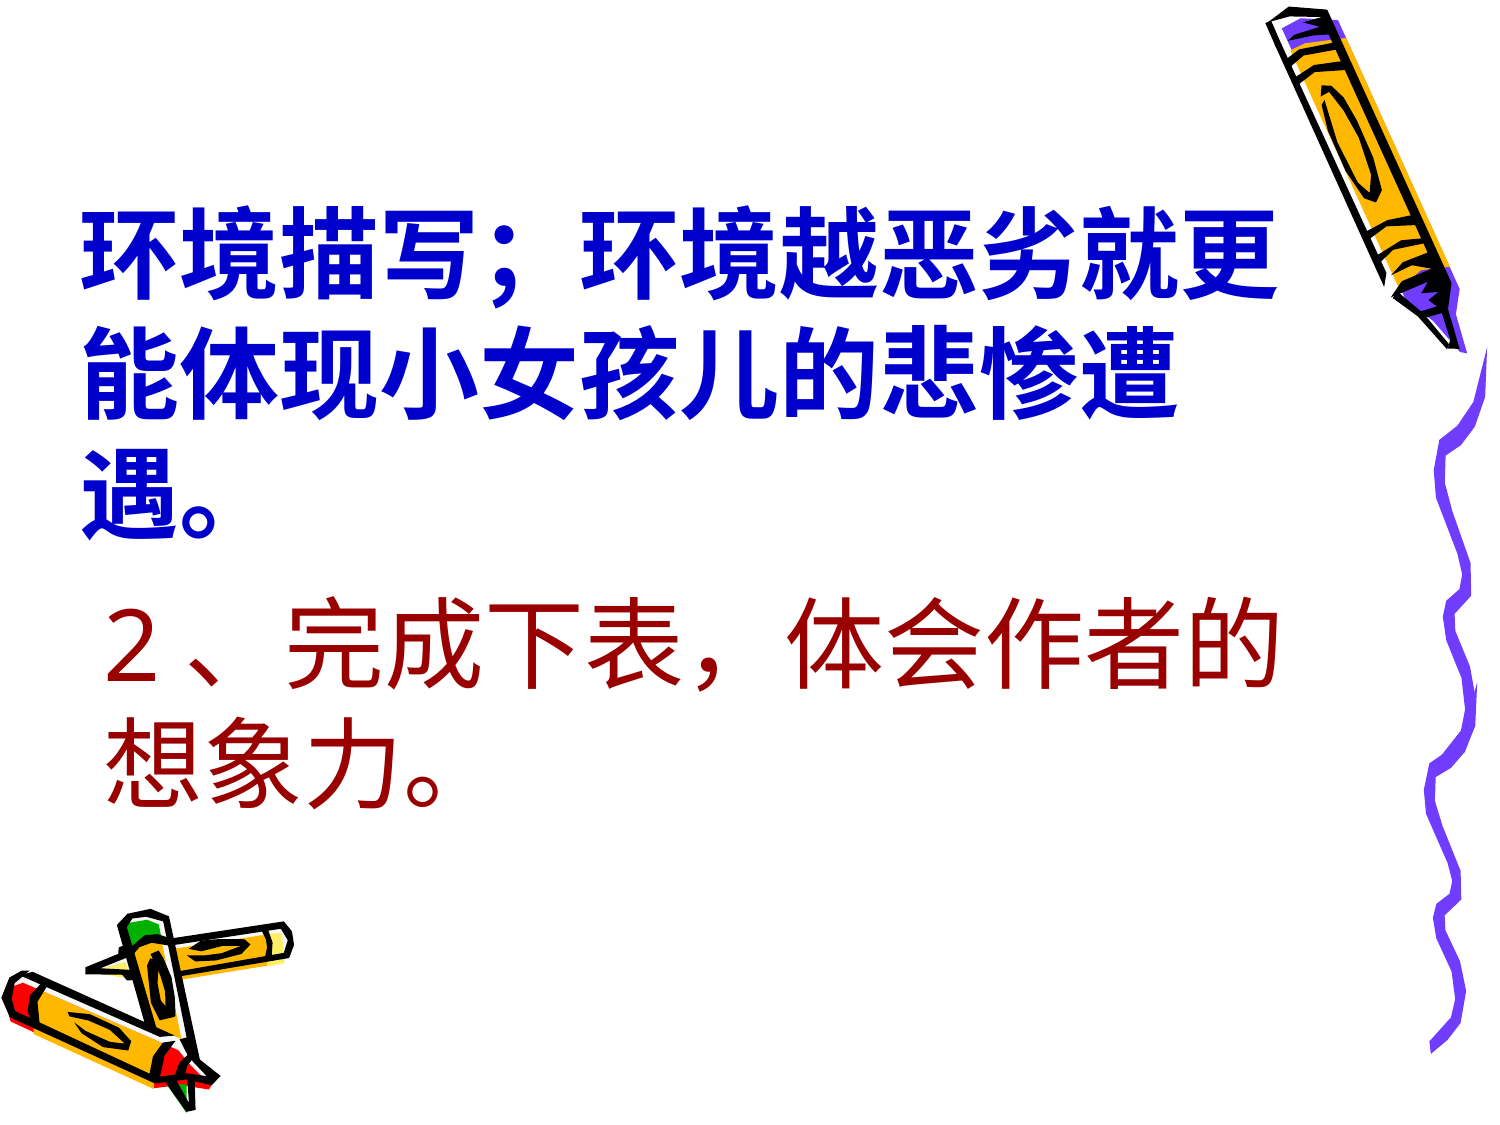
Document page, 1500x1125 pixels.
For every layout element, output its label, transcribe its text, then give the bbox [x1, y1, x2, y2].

text_box 环境描写；环境越恶劣就更能体现小女孩儿的悲惨遭遇。 [64, 184, 1376, 560]
text_box 2、完成下表，体会作者的想象力。 [88, 574, 1344, 829]
